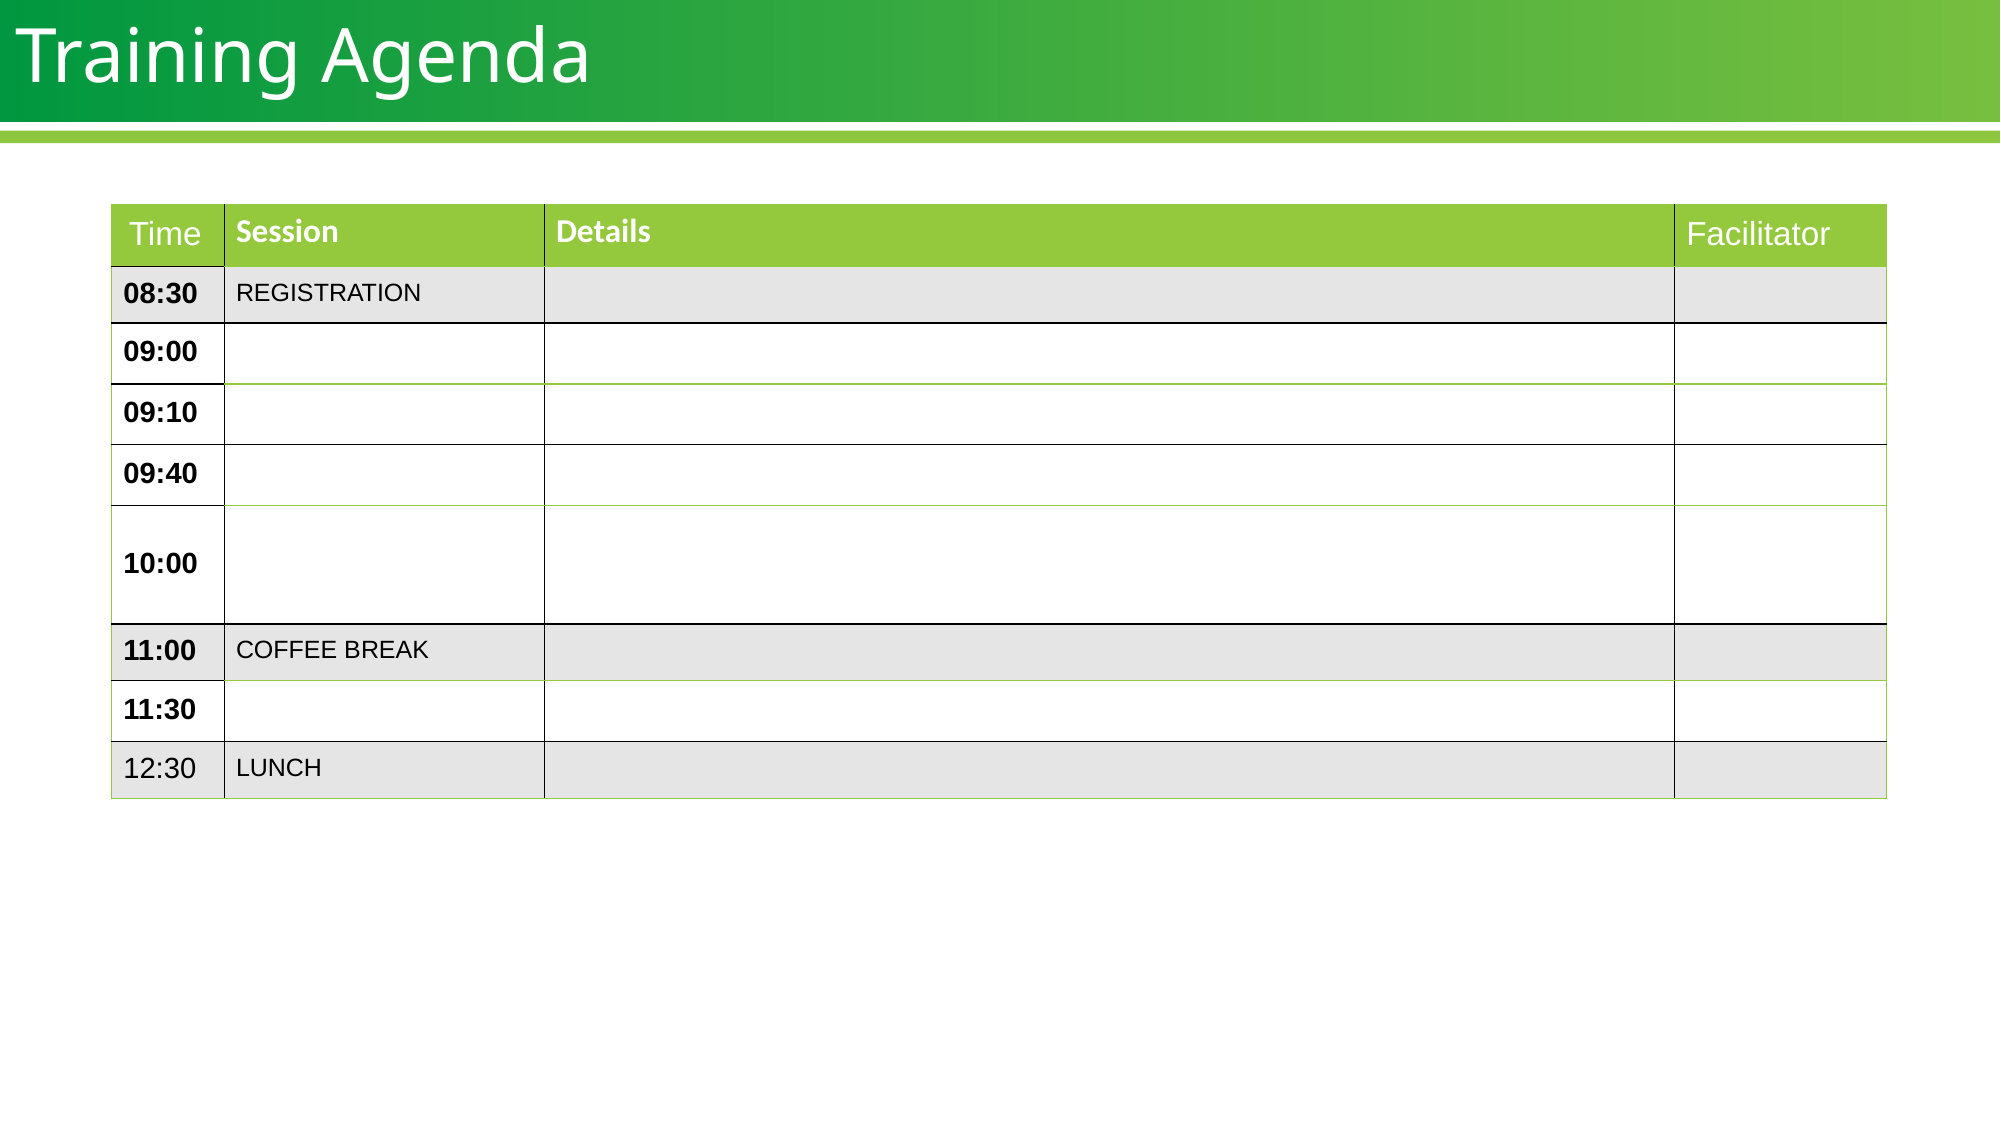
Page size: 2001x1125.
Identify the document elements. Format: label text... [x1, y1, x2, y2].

table_cell [225, 385, 544, 444]
table_cell COFFEE BREAK [225, 625, 544, 680]
table_cell 10:00 [112, 506, 224, 623]
table_cell 09:10 [112, 385, 224, 444]
table_cell [1675, 681, 1886, 741]
table_header Details [545, 205, 1674, 266]
table_cell [545, 625, 1674, 680]
table_cell 08:30 [112, 267, 224, 322]
table_cell REGISTRATION [225, 267, 544, 322]
table_cell [225, 506, 544, 623]
table_cell [545, 681, 1674, 741]
table_cell [225, 445, 544, 505]
table_cell 11:00 [112, 625, 224, 680]
title Training Agenda [0, 5, 1870, 112]
table_cell [1675, 506, 1886, 623]
table_cell [545, 324, 1674, 383]
table_header Time [112, 205, 224, 266]
table_cell [225, 324, 544, 383]
table_cell [1675, 625, 1886, 680]
table_cell LUNCH [225, 742, 544, 798]
table_cell [545, 385, 1674, 444]
table_cell [545, 445, 1674, 505]
table_header Session [225, 205, 544, 266]
table_cell [1675, 742, 1886, 798]
table_cell [545, 267, 1674, 322]
table_cell [1675, 324, 1886, 383]
table_cell 09:40 [112, 445, 224, 505]
table_cell [1675, 267, 1886, 322]
table_cell 09:00 [112, 324, 224, 383]
table_cell 12:30 [112, 742, 224, 798]
table_cell [225, 681, 544, 741]
table_cell [545, 506, 1674, 623]
table_cell [545, 742, 1674, 798]
table_header Facilitator [1675, 205, 1886, 266]
table_cell [1675, 385, 1886, 444]
table_cell [1675, 445, 1886, 505]
table_cell 11:30 [112, 681, 224, 741]
